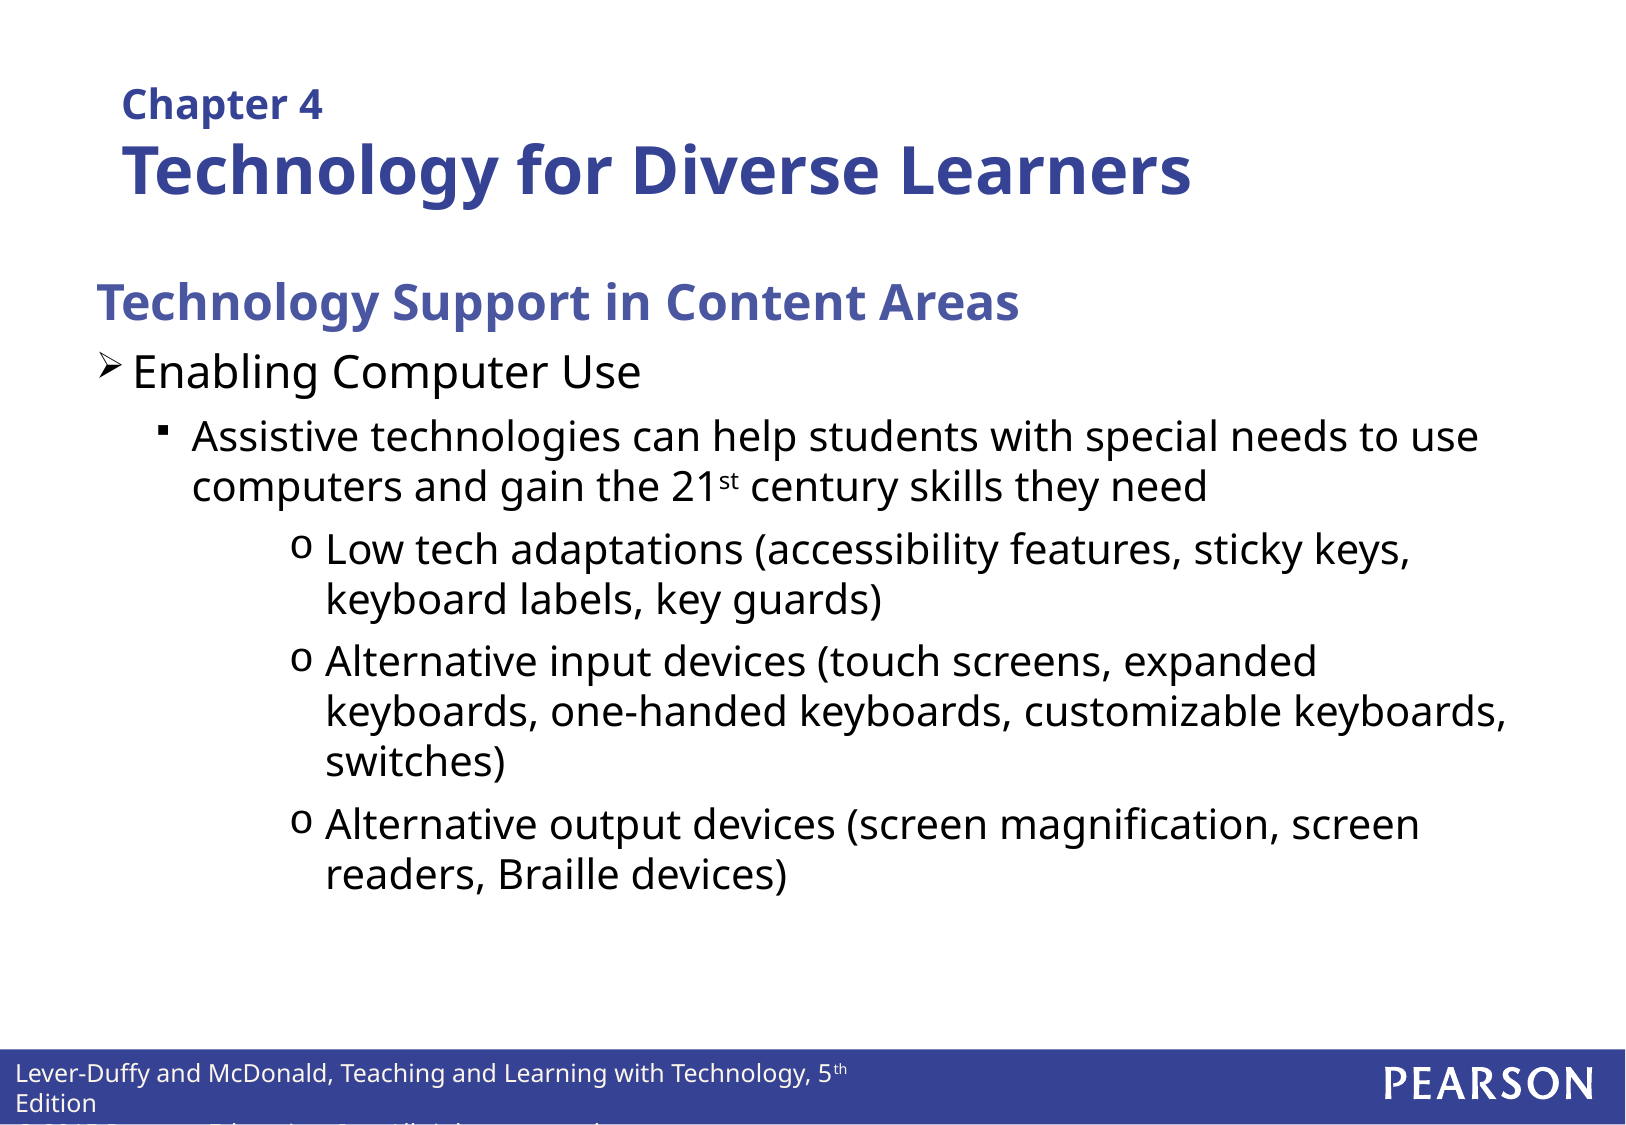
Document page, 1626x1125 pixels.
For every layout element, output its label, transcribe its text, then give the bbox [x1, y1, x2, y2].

list Technology Support in Content Areas Enabling Computer Use Assistive technologies can help students with special needs to use computers and gain the 21st century skills they need Low tech adaptations (accessibility features, sticky keys, keyboard labels, key guards) Alternative input devices (touch screens, expanded keyboards, one-handed keyboards, customizable keyboards, switches) Alternative output devices (screen magnification, screen readers, Braille devices) [81, 262, 1544, 1005]
text_box Chapter 4 Technology for Diverse Learners [106, 70, 1569, 258]
